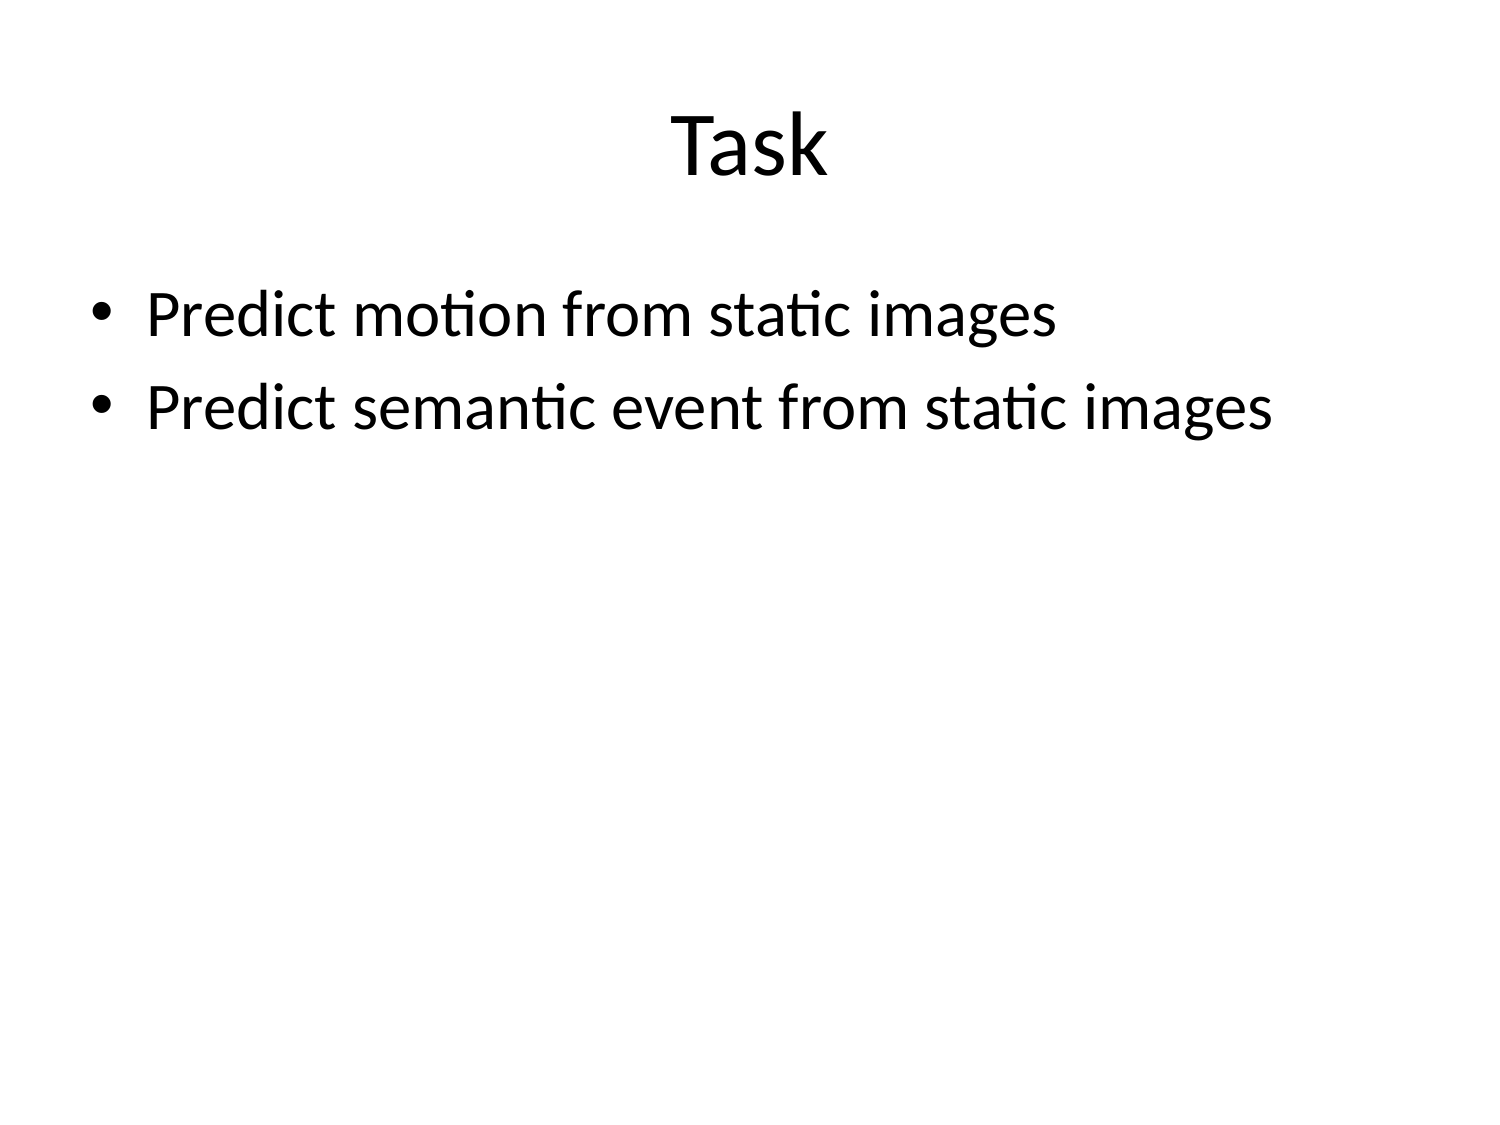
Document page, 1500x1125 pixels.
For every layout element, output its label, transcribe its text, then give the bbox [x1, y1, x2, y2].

title Task [75, 45, 1425, 233]
list Predict motion from static images Predict semantic event from static images [75, 262, 1425, 1005]
